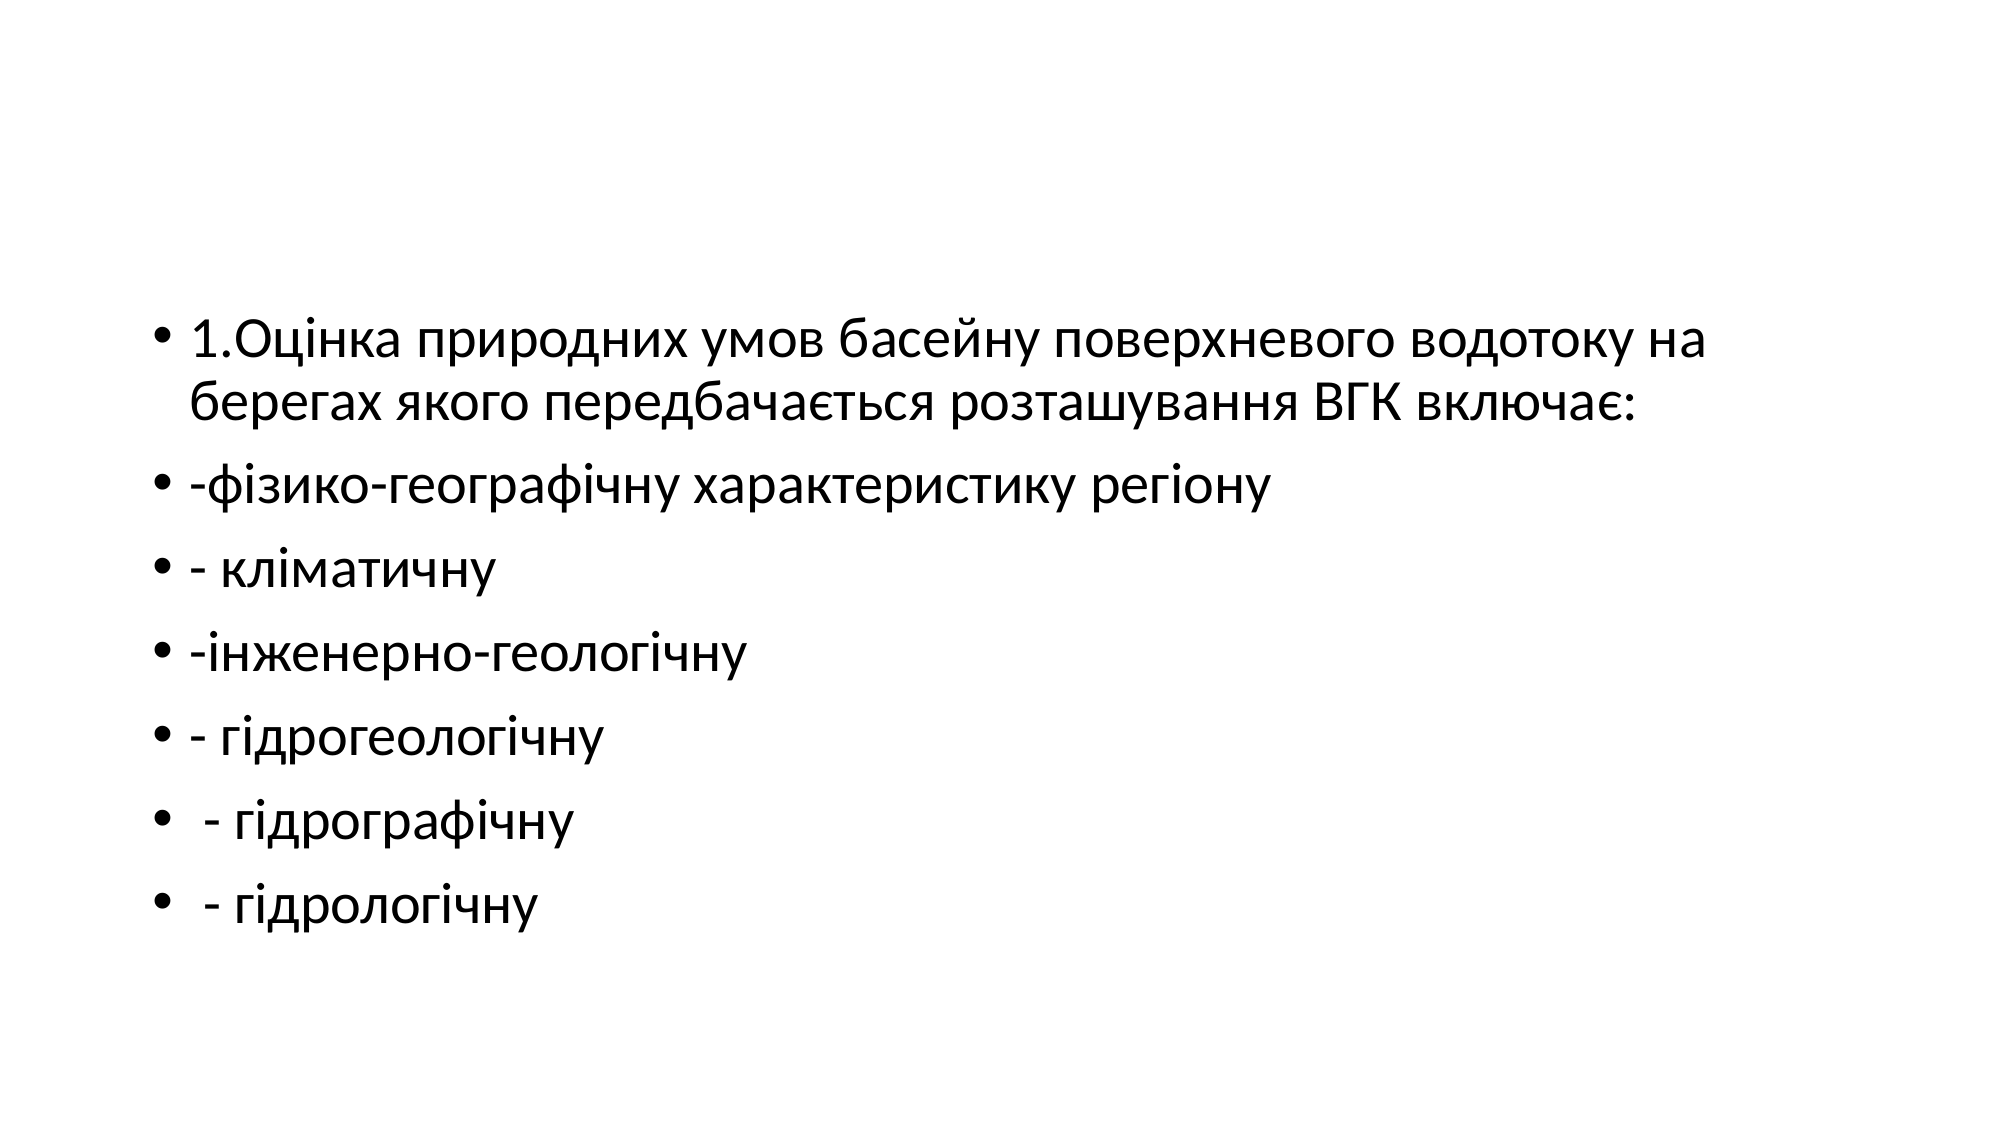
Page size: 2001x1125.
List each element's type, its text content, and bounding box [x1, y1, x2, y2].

list 1.Оцінка природних умов басейну поверхневого водотоку на берегах якого передбачається розташування ВГК включає: -фізико-географічну характеристику регіону - кліматичну -інженерно-геологічну - гідрогеологічну - гідрографічну - гідрологічну [137, 299, 1863, 1014]
